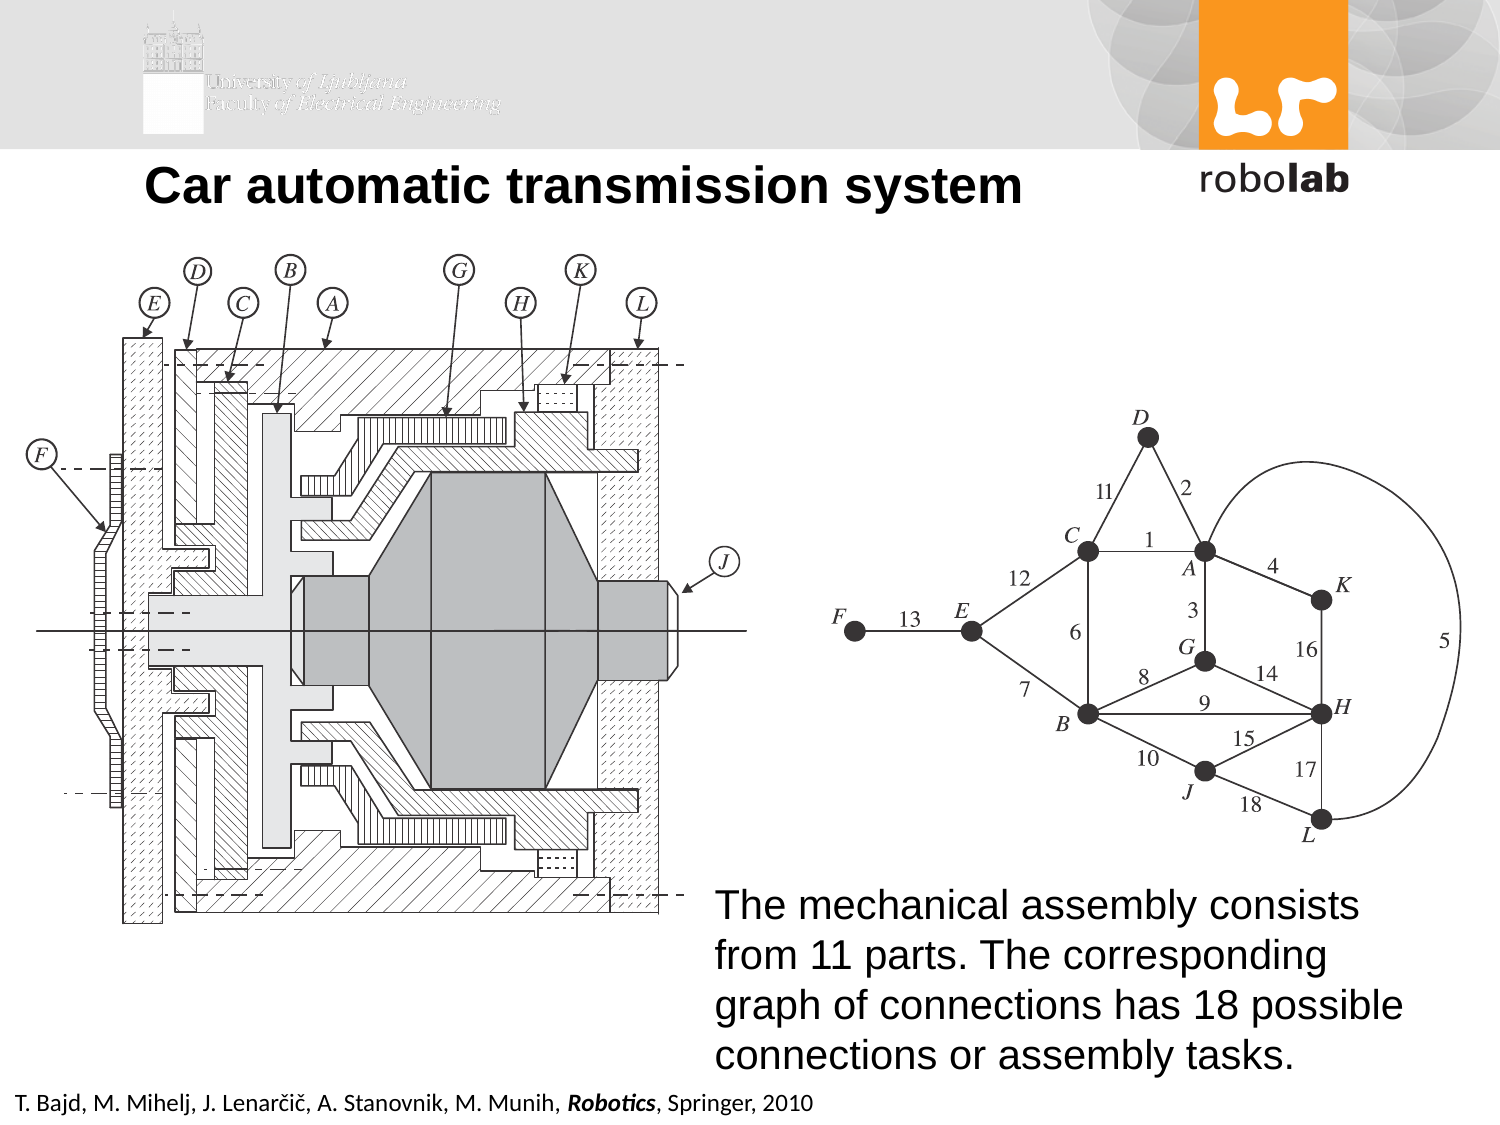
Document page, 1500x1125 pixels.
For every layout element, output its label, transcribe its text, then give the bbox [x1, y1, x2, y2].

picture [143, 10, 501, 94]
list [0, 199, 788, 947]
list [788, 387, 1500, 863]
title Car automatic transmission system [129, 94, 1311, 272]
picture [998, 0, 1500, 196]
text_box The mechanical assembly consists from 11 parts. The corresponding graph of connections has 18 possible connections or assembly tasks. [699, 871, 1438, 1086]
